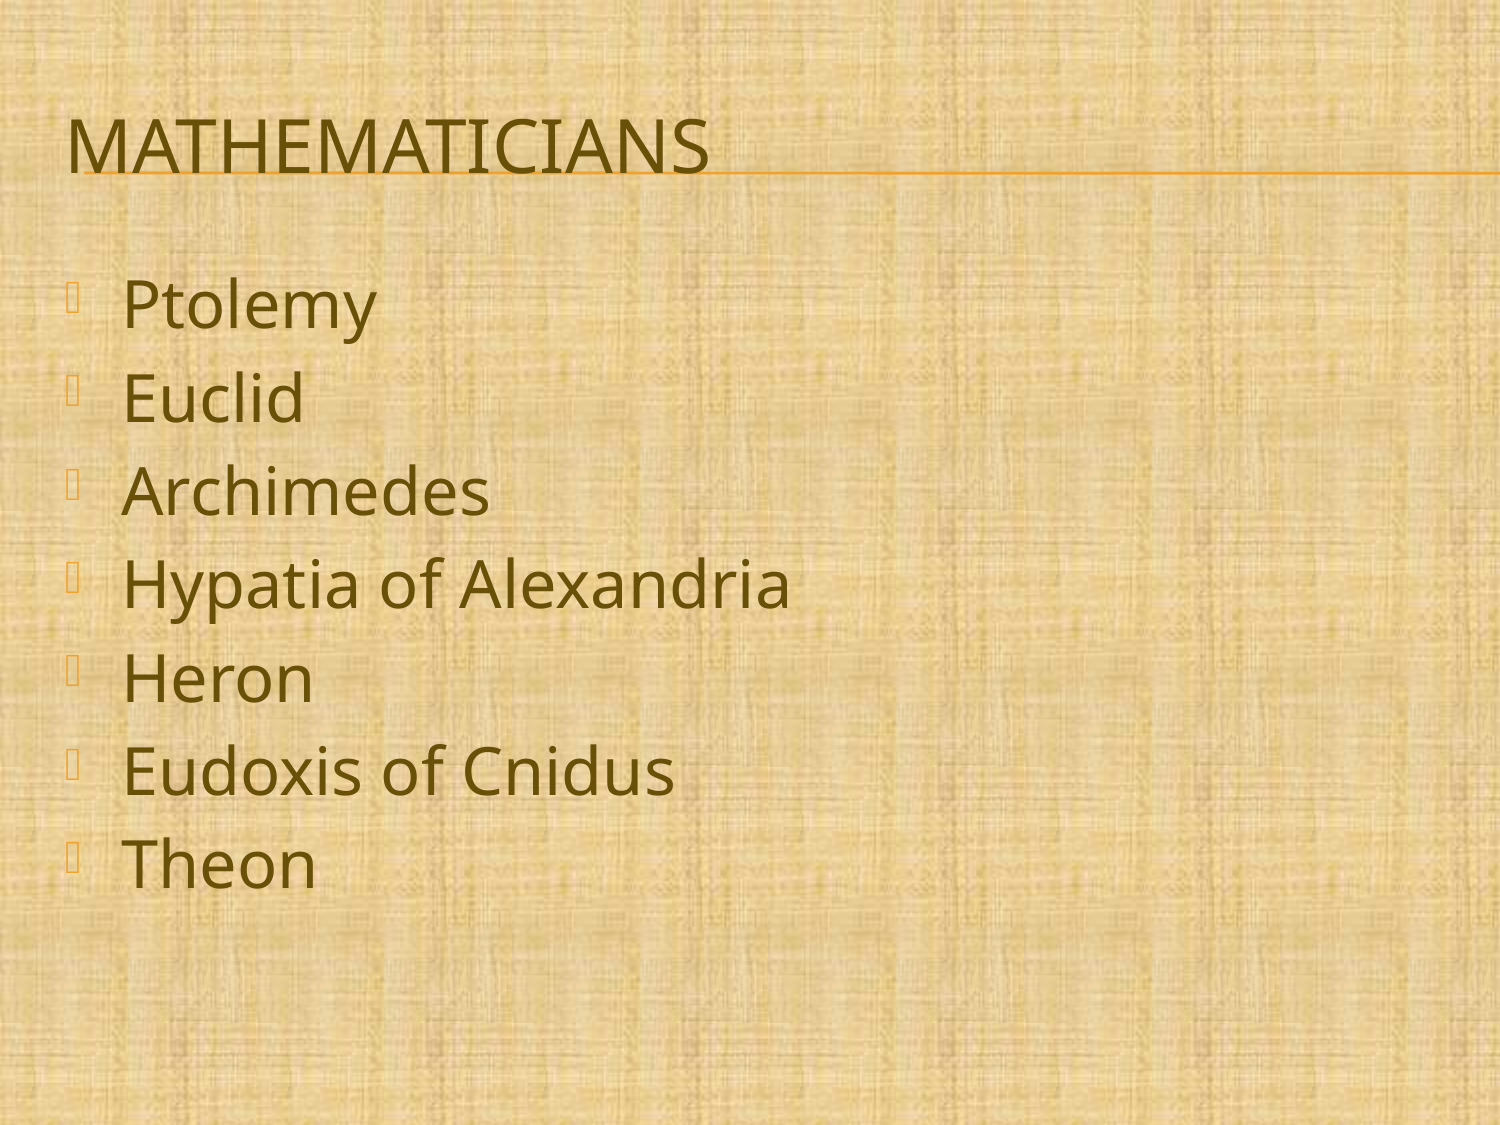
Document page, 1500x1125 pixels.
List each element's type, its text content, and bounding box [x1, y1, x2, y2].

list Ptolemy Euclid Archimedes Hypatia of Alexandria Heron Eudoxis of Cnidus Theon [50, 254, 1475, 998]
picture [0, 0, 1500, 1125]
title Mathematicians [50, 75, 1475, 213]
